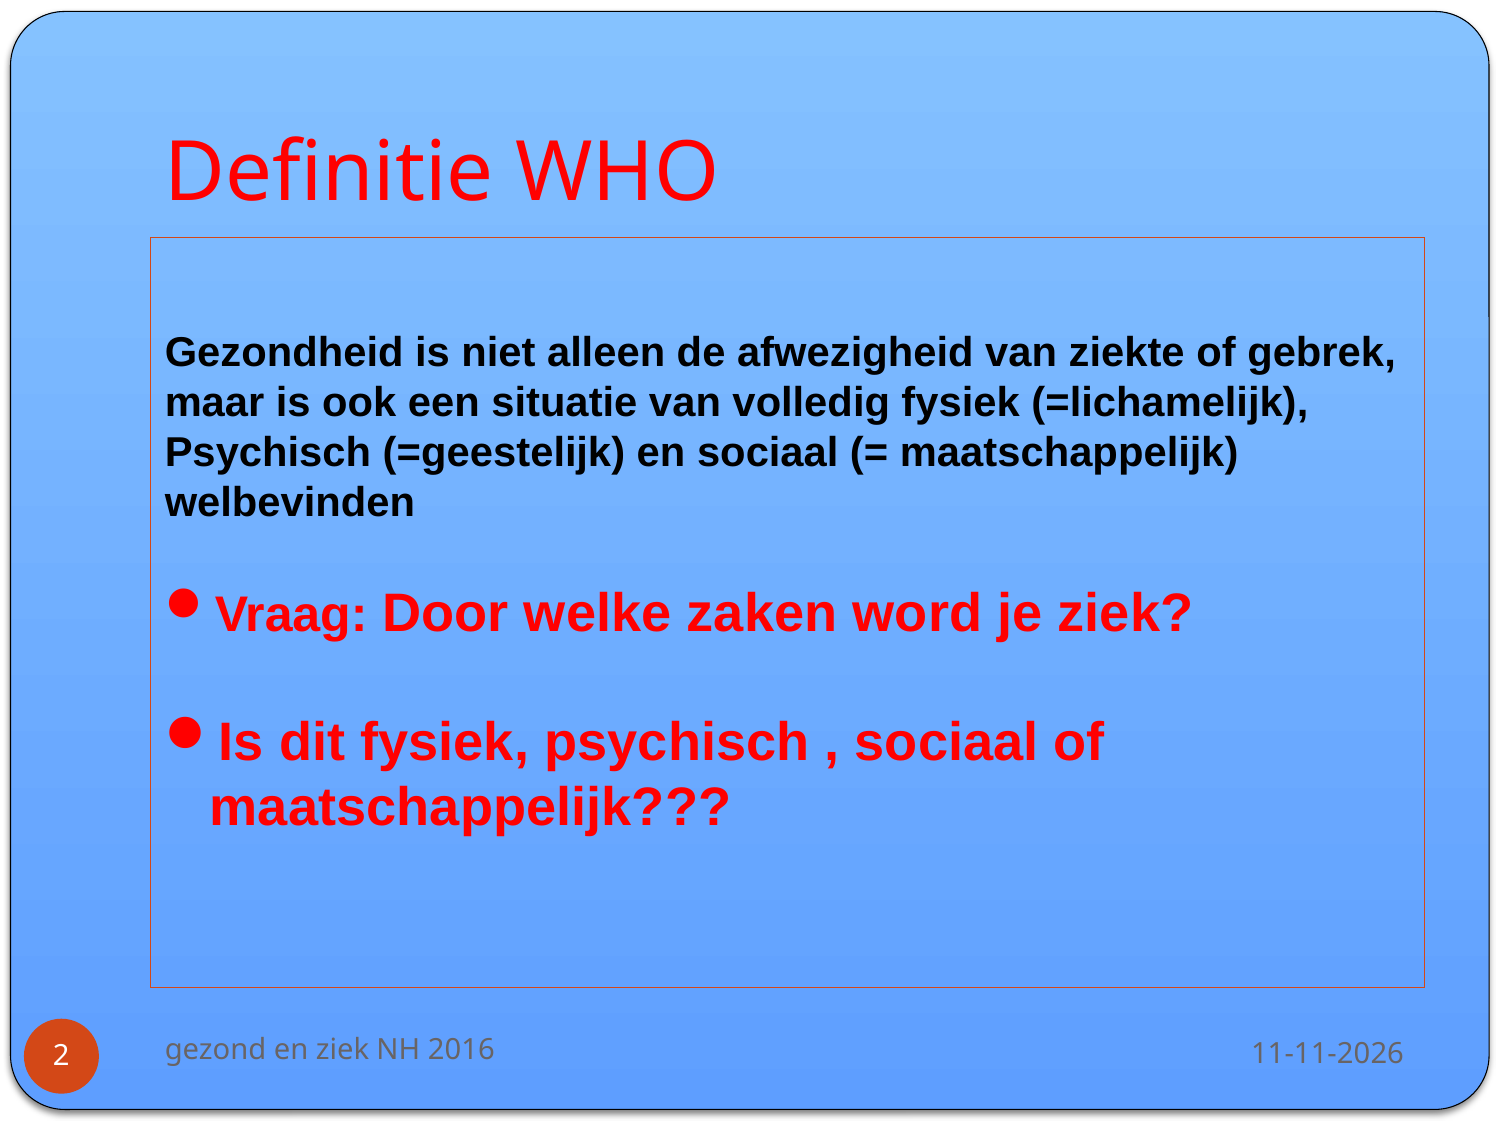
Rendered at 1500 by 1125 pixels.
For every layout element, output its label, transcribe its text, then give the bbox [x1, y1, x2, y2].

slide_number 2 [23, 1018, 99, 1094]
title Definitie WHO [150, 45, 1425, 233]
footer gezond en ziek NH 2016 [150, 1012, 800, 1088]
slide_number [1012, 1015, 1419, 1094]
list Gezondheid is niet alleen de afwezigheid van ziekte of gebrek, maar is ook een situatie van volledig fysiek (=lichamelijk), Psychisch (=geestelijk) en sociaal (= maatschappelijk) welbevinden Vraag: Door welke zaken word je ziek? Is dit fysiek, psychisch , sociaal of maatschappelijk??? [150, 237, 1425, 988]
